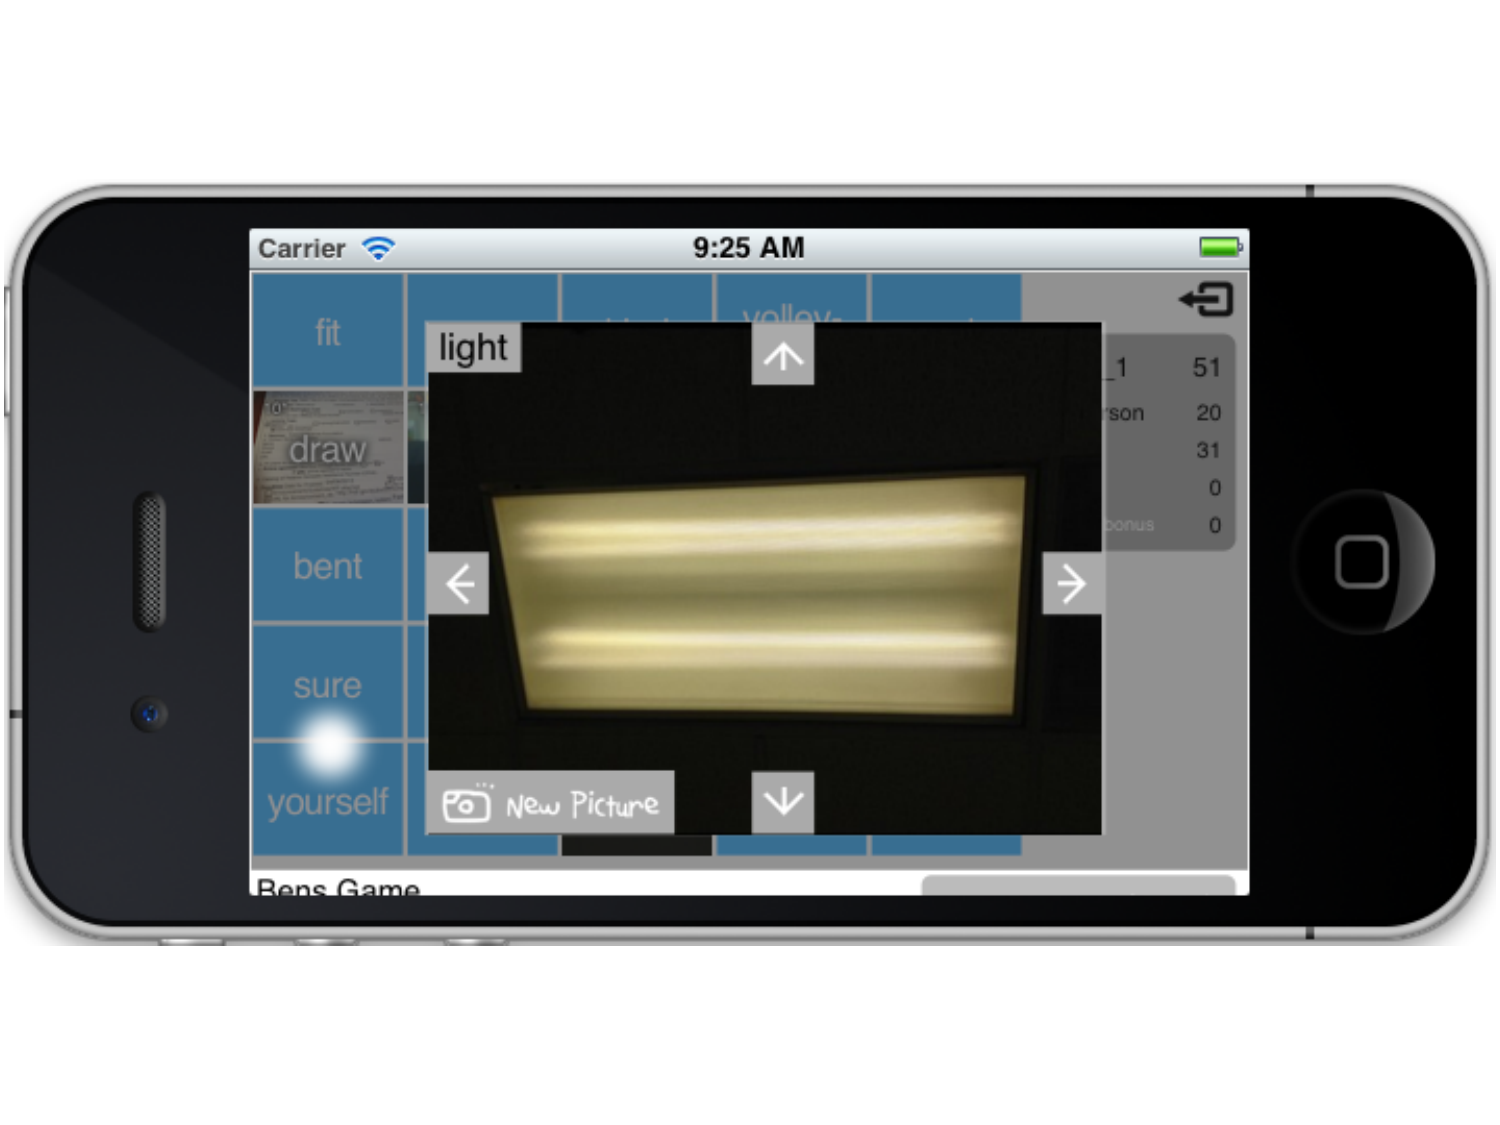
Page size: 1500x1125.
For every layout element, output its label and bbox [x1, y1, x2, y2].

picture [3, 178, 1497, 946]
